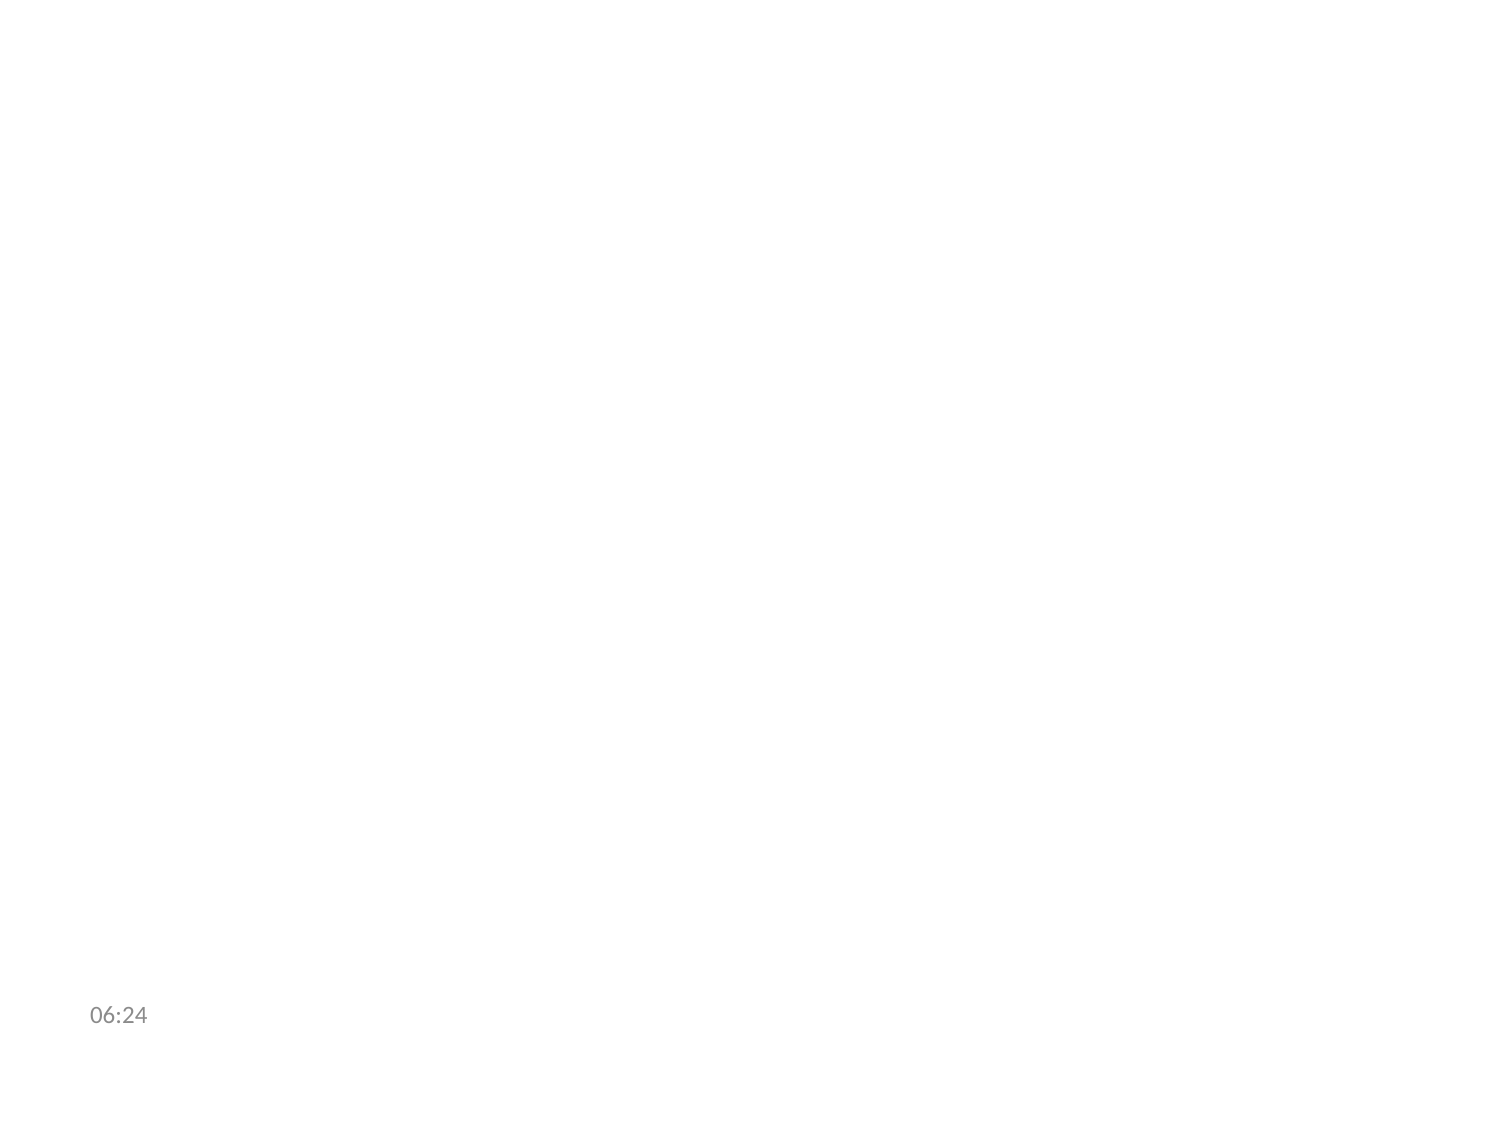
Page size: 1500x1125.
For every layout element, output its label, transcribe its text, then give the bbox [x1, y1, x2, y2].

text_box 15:35 [75, 983, 425, 1044]
